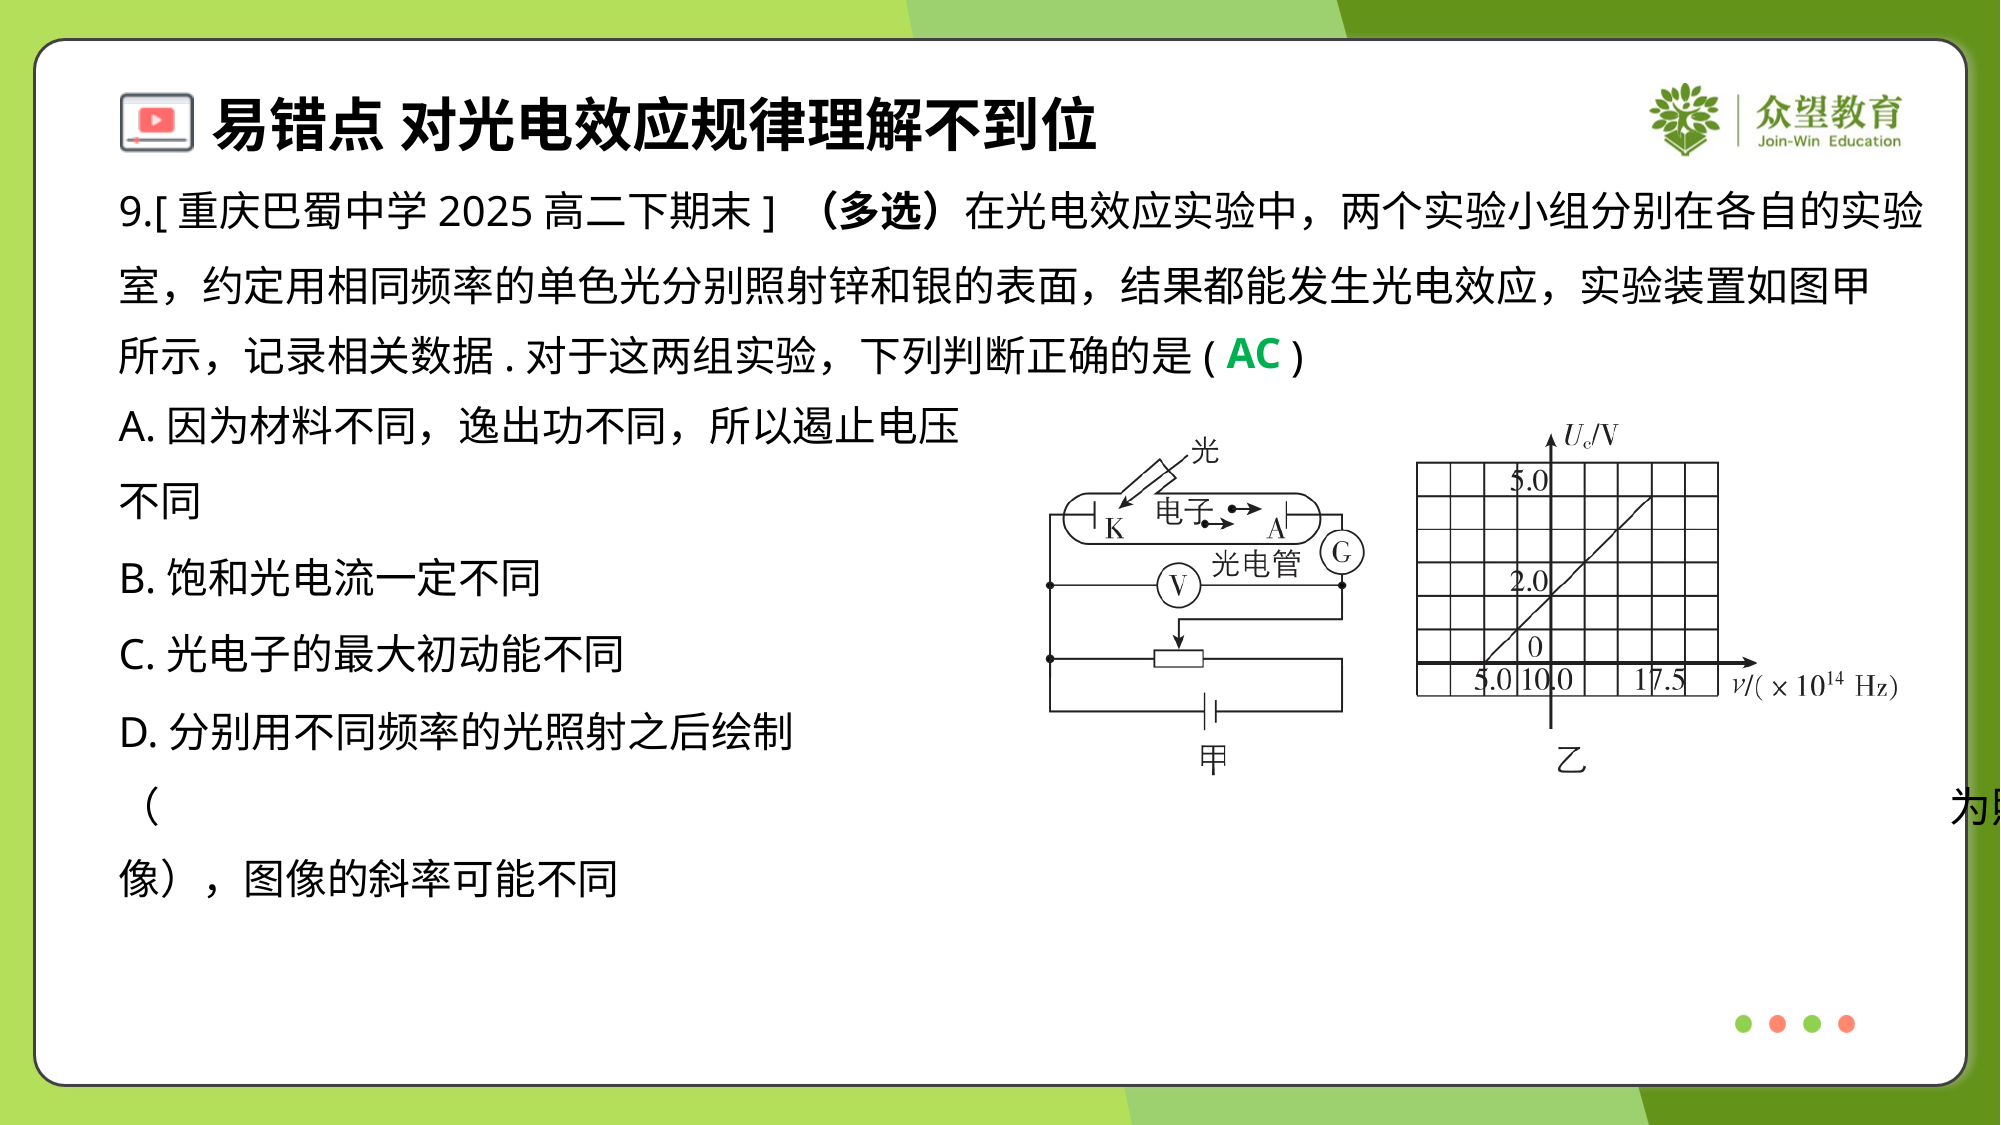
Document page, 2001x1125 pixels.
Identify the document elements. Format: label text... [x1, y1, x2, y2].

text_box AC [1209, 306, 1299, 371]
picture [0, 0, 2000, 1125]
text_box 9.[重庆巴蜀中学2025高二下期末] （多选）在光电效应实验中，两个实验小组分别在各自的实验 室，约定用相同频率的单色光分别照射锌和银的表面，结果都能发生光电效应，实验装置如图甲 所示，记录相关数据.对于这两组实验，下列判断正确的是( ) [118, 159, 1883, 373]
